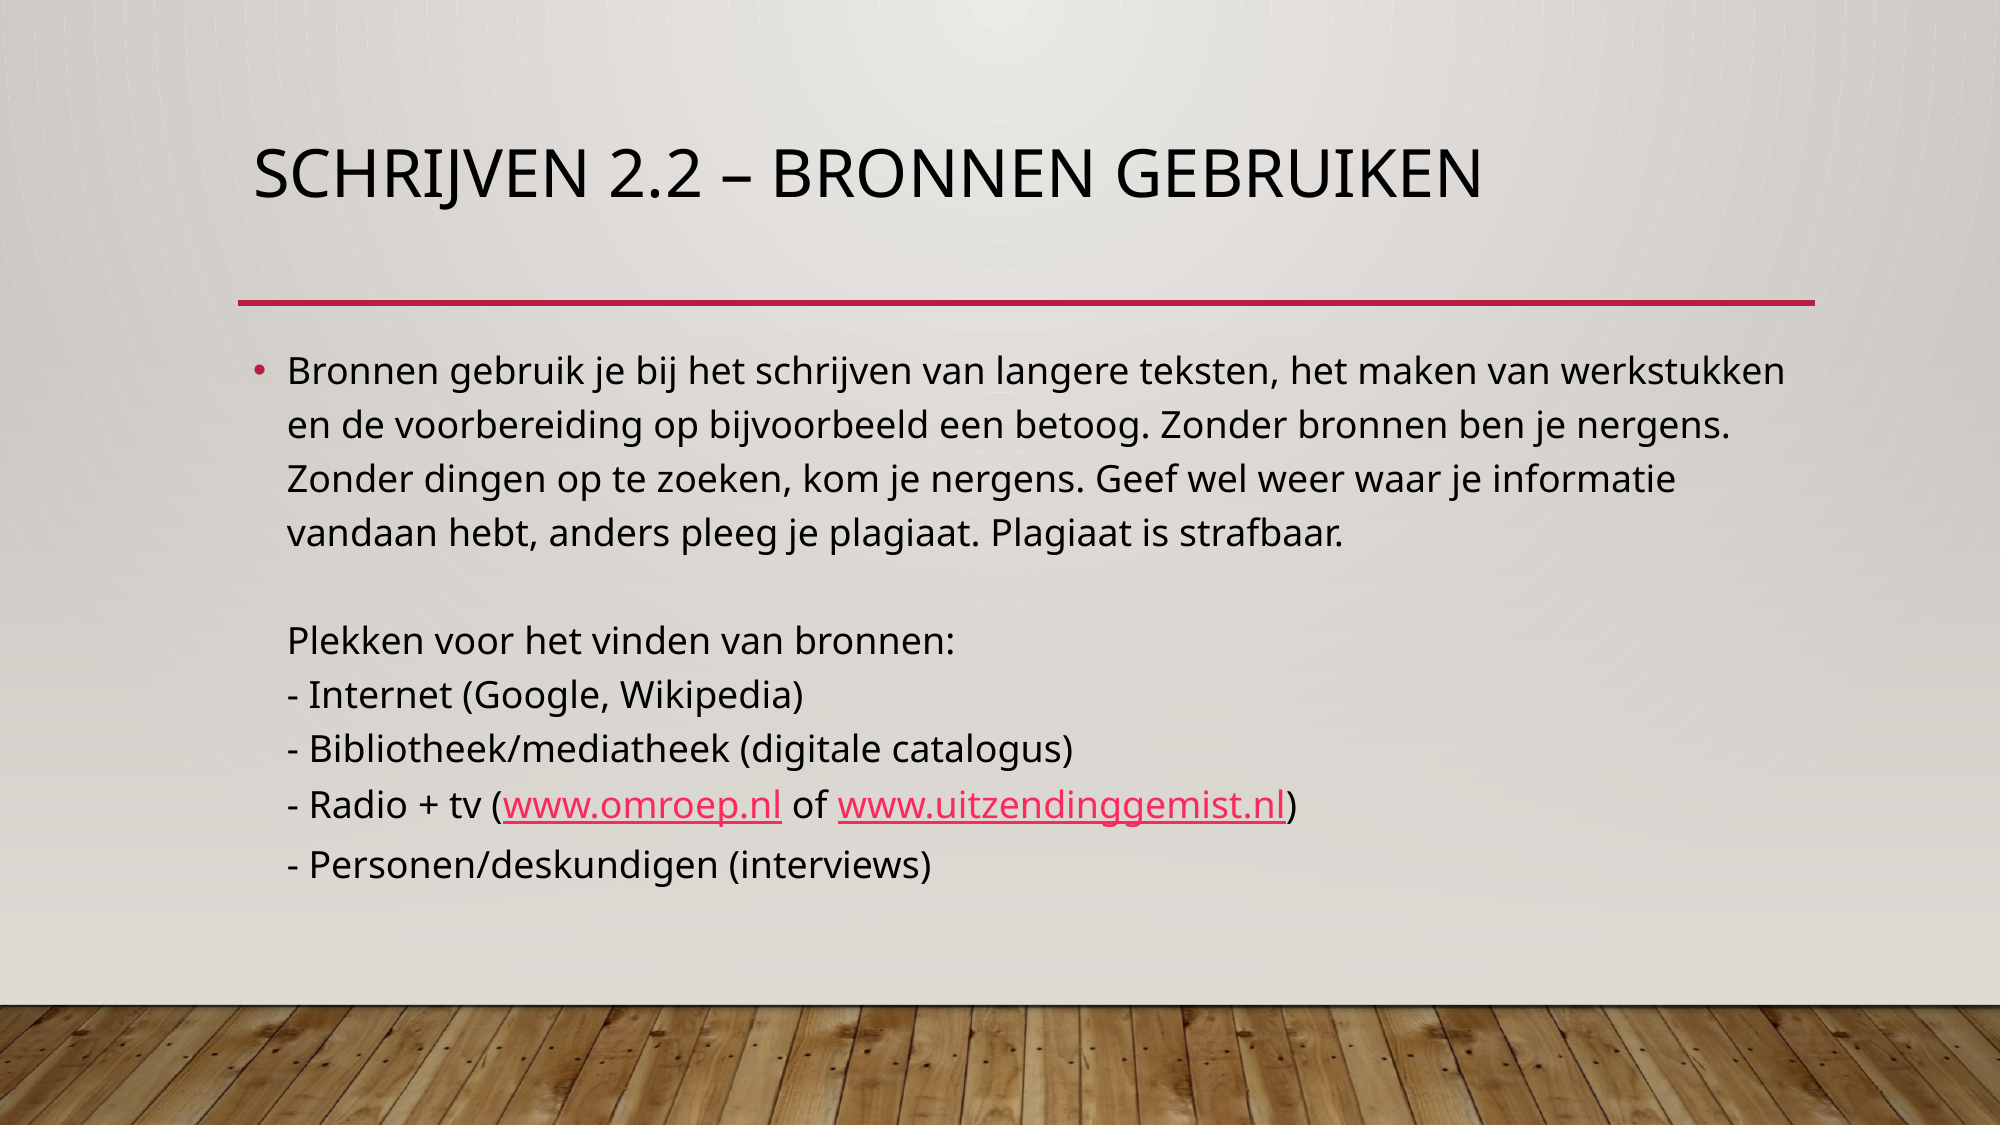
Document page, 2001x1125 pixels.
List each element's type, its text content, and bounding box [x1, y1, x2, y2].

title Schrijven 2.2 – bronnen gebruiken [238, 131, 1814, 305]
list Bronnen gebruik je bij het schrijven van langere teksten, het maken van werkstukken en de voorbereiding op bijvoorbeeld een betoog. Zonder bronnen ben je nergens. Zonder dingen op te zoeken, kom je nergens. Geef wel weer waar je informatie vandaan hebt, anders pleeg je plagiaat. Plagiaat is strafbaar. Plekken voor het vinden van bronnen: - Internet (Google, Wikipedia) - Bibliotheek/mediatheek (digitale catalogus) - Radio + tv (www.omroep.nl of www.uitzendinggemist.nl) - Personen/deskundigen (interviews) [238, 330, 1814, 897]
picture [0, 1005, 2000, 1125]
